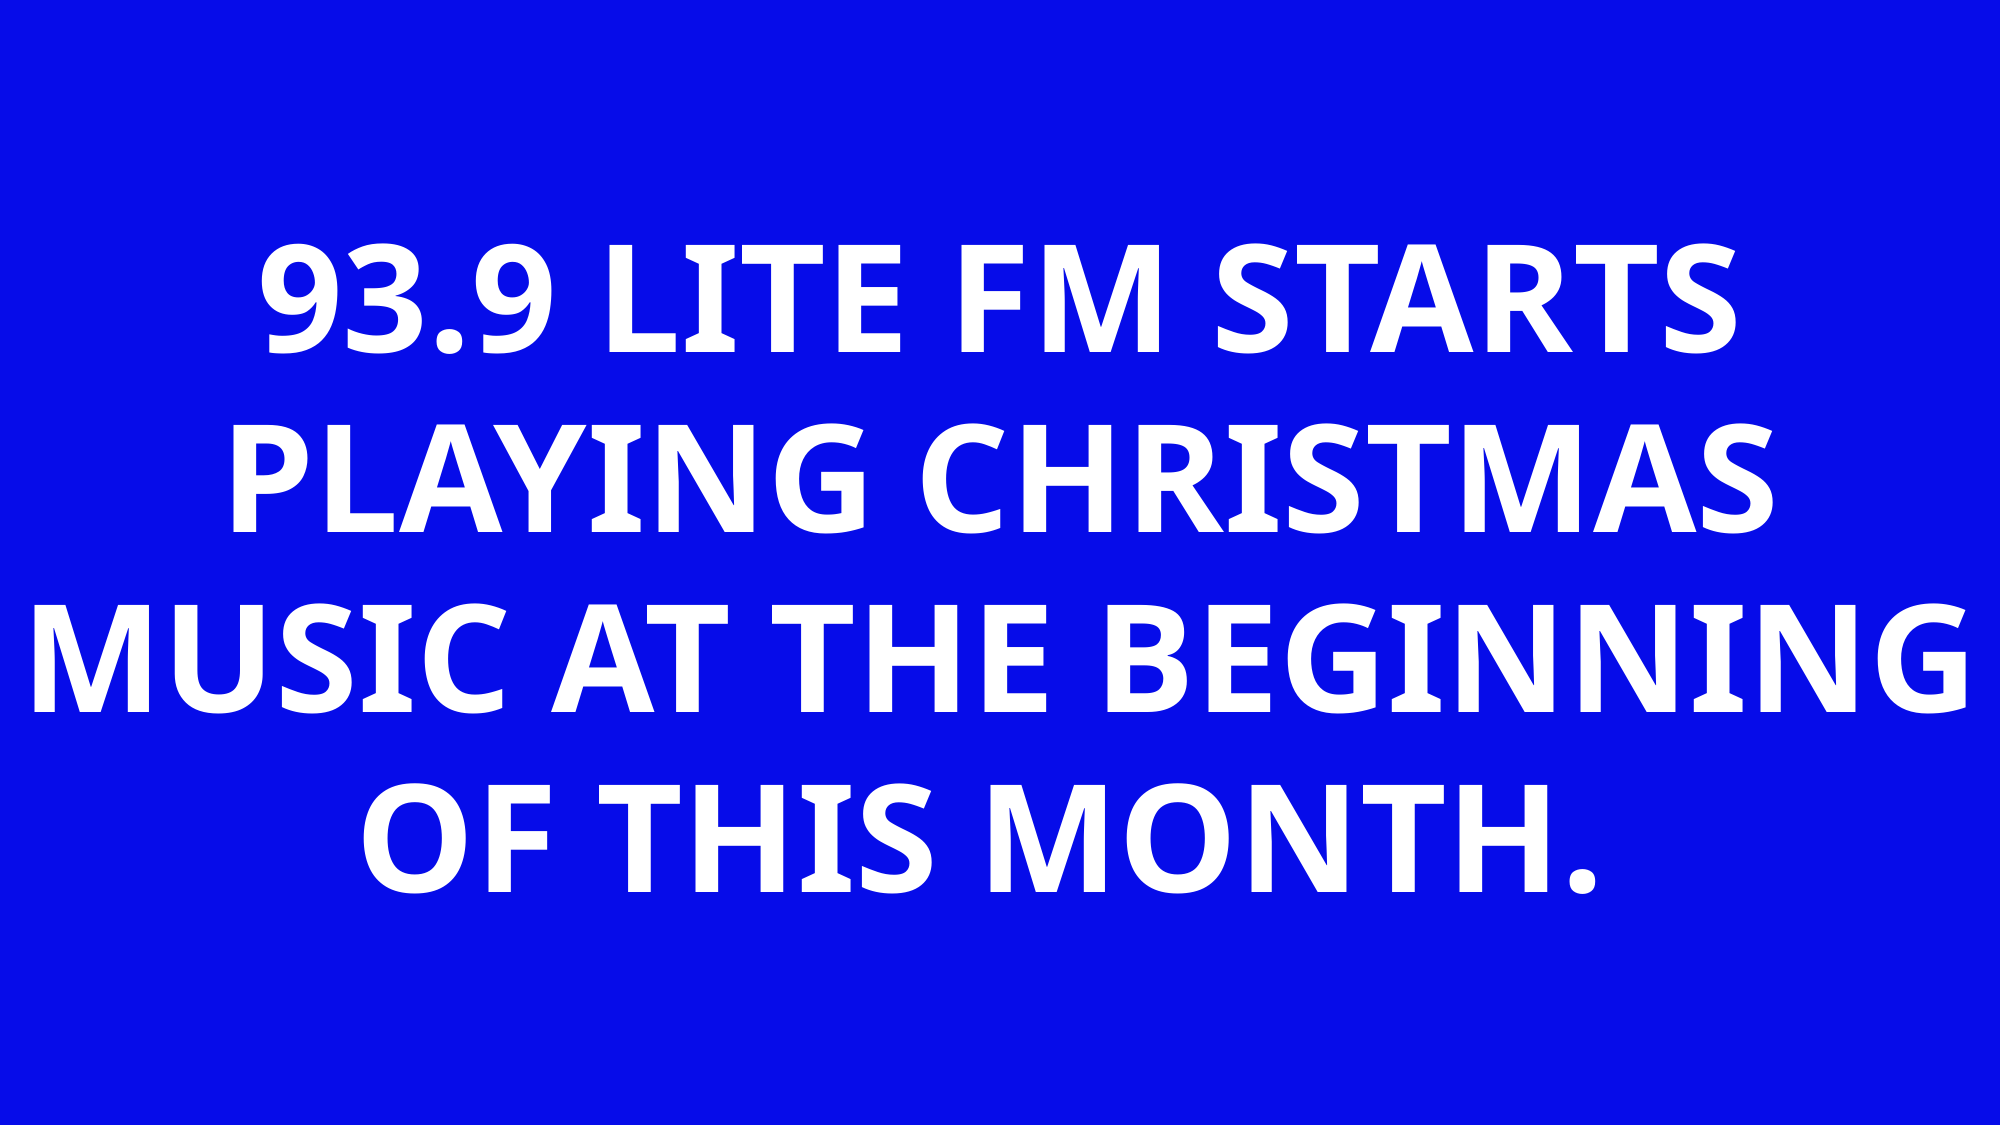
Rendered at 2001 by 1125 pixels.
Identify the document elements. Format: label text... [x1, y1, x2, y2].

text_box 93.9 LITE FM STARTS PLAYING CHRISTMAS MUSIC AT THE BEGINNING OF THIS MONTH. [0, 0, 2000, 1125]
